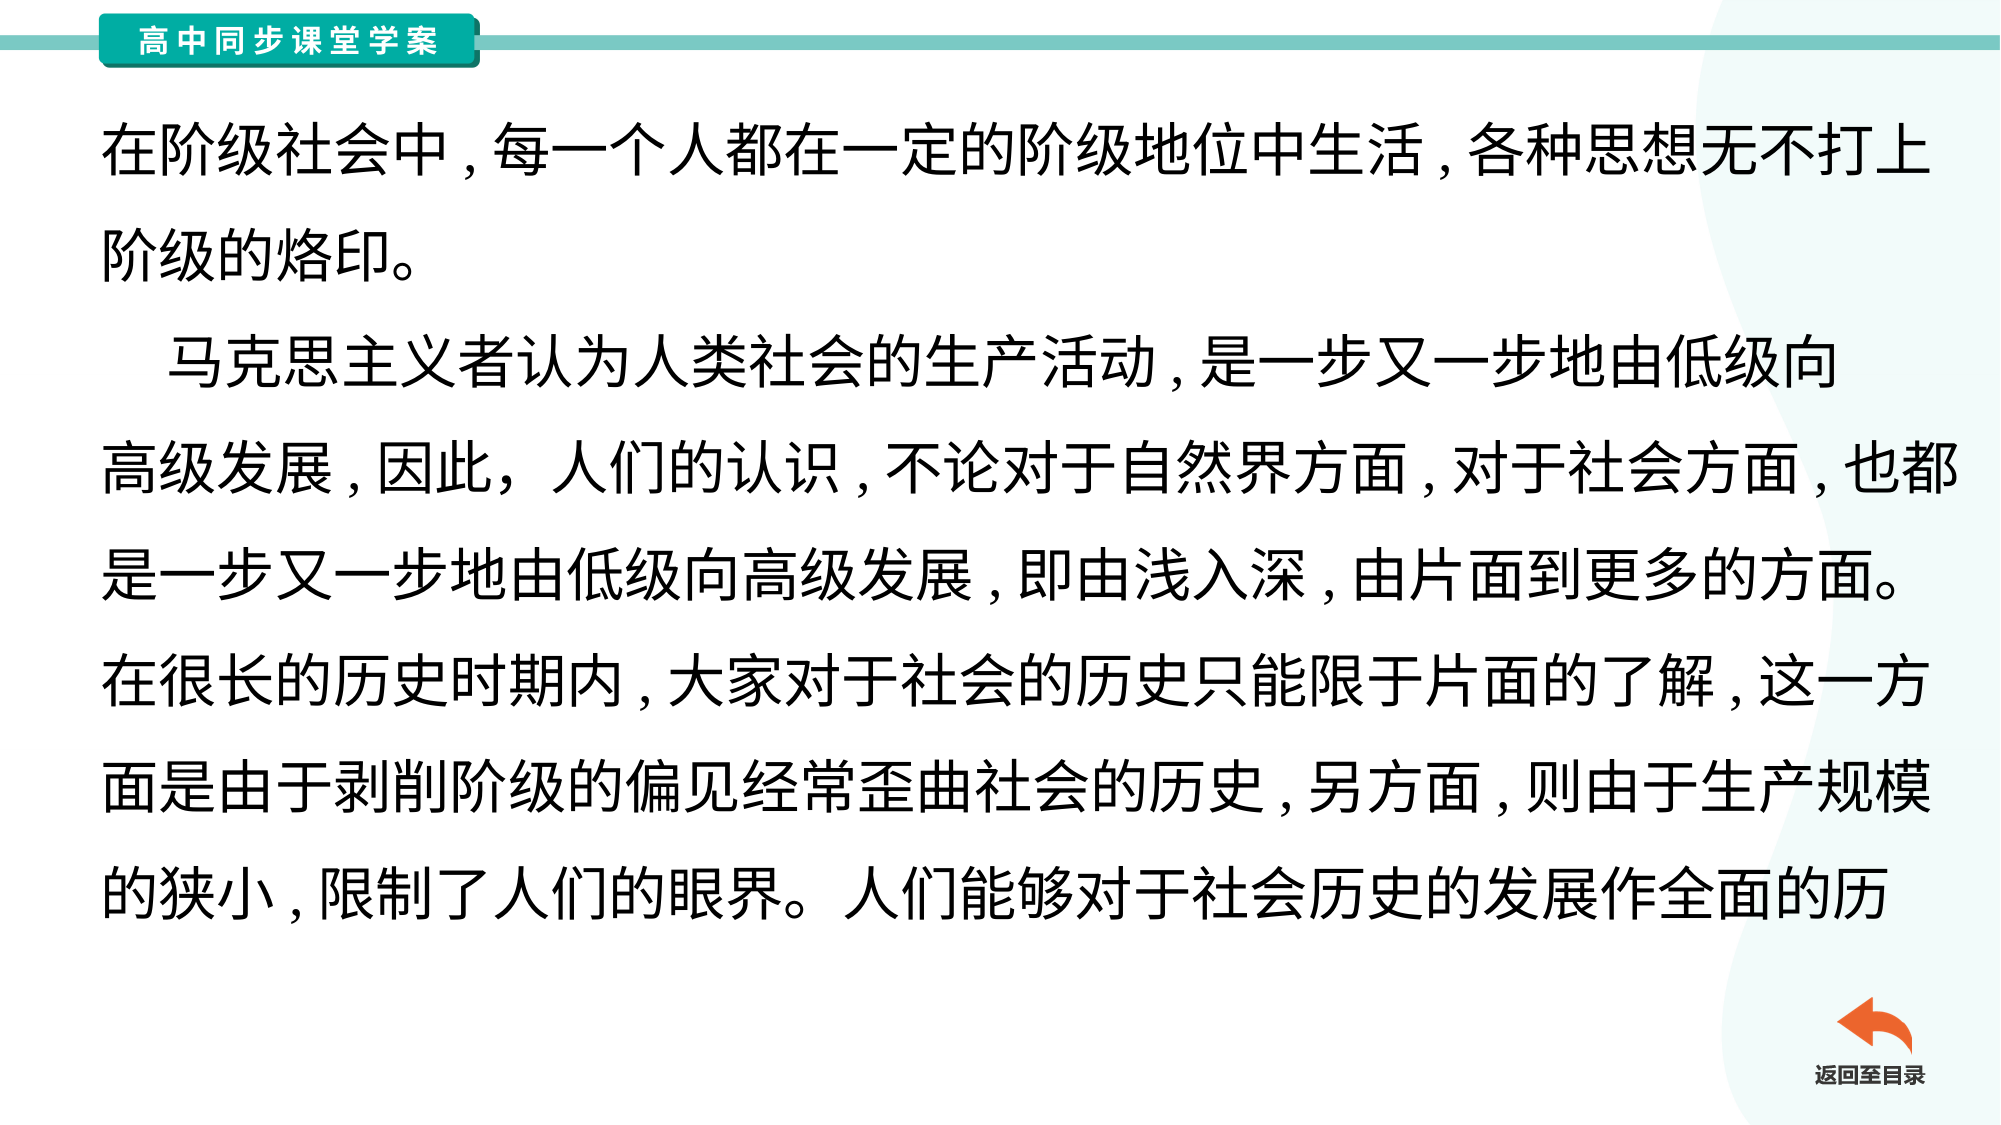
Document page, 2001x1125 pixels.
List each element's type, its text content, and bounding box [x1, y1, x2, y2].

text_box 在阶级社会中,每一个人都在一定的阶级地位中生活,各种思想无不打上 阶级的烙印。 马克思主义者认为人类社会的生产活动,是一步又一步地由低级向 高级发展,因此，人们的认识,不论对于自然界方面,对于社会方面,也都 是一步又一步地由低级向高级发展,即由浅入深,由片面到更多的方面。 在很长的历史时期内,大家对于社会的历史只能限于片面的了解,这一方 面是由于剥削阶级的偏见经常歪曲社会的历史,另方面,则由于生产规模 的狭小,限制了人们的眼界。人们能够对于社会历史的发展作全面的历 [100, 76, 1899, 927]
picture [0, 0, 2000, 1125]
